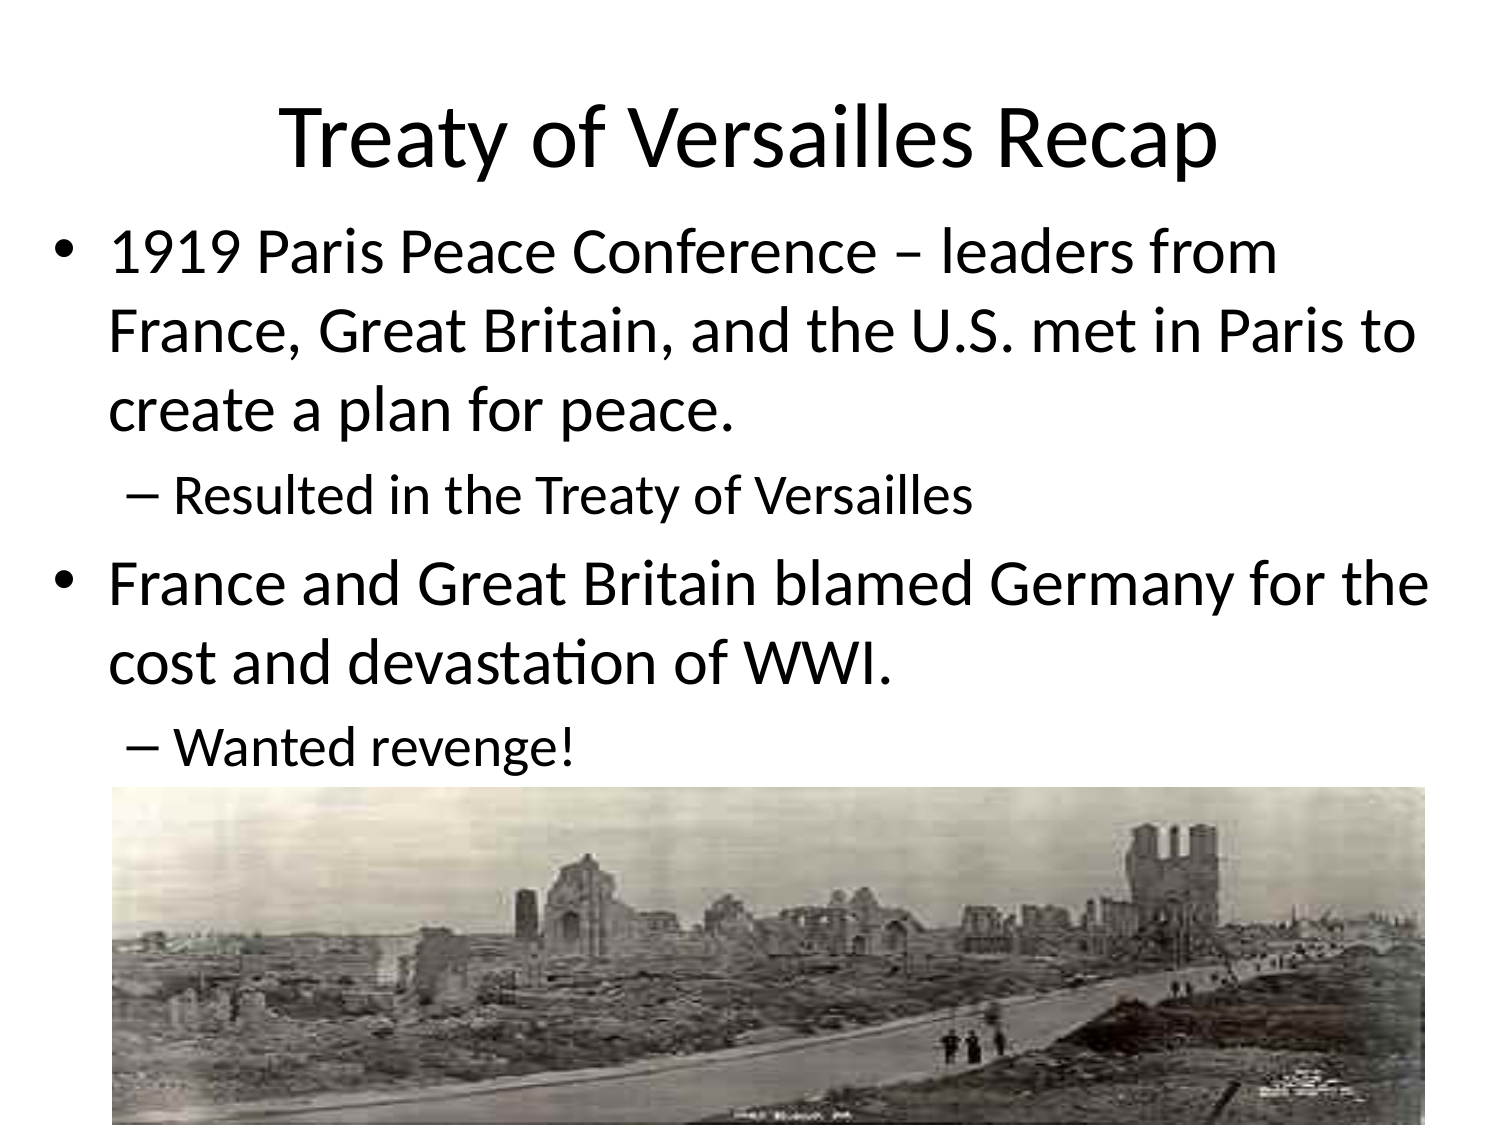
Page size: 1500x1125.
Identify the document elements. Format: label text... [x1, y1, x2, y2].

picture [112, 787, 1426, 1125]
list 1919 Paris Peace Conference – leaders from France, Great Britain, and the U.S. met in Paris to create a plan for peace. Resulted in the Treaty of Versailles France and Great Britain blamed Germany for the cost and devastation of WWI. Wanted revenge! [37, 200, 1463, 788]
title Treaty of Versailles Recap [75, 37, 1425, 200]
